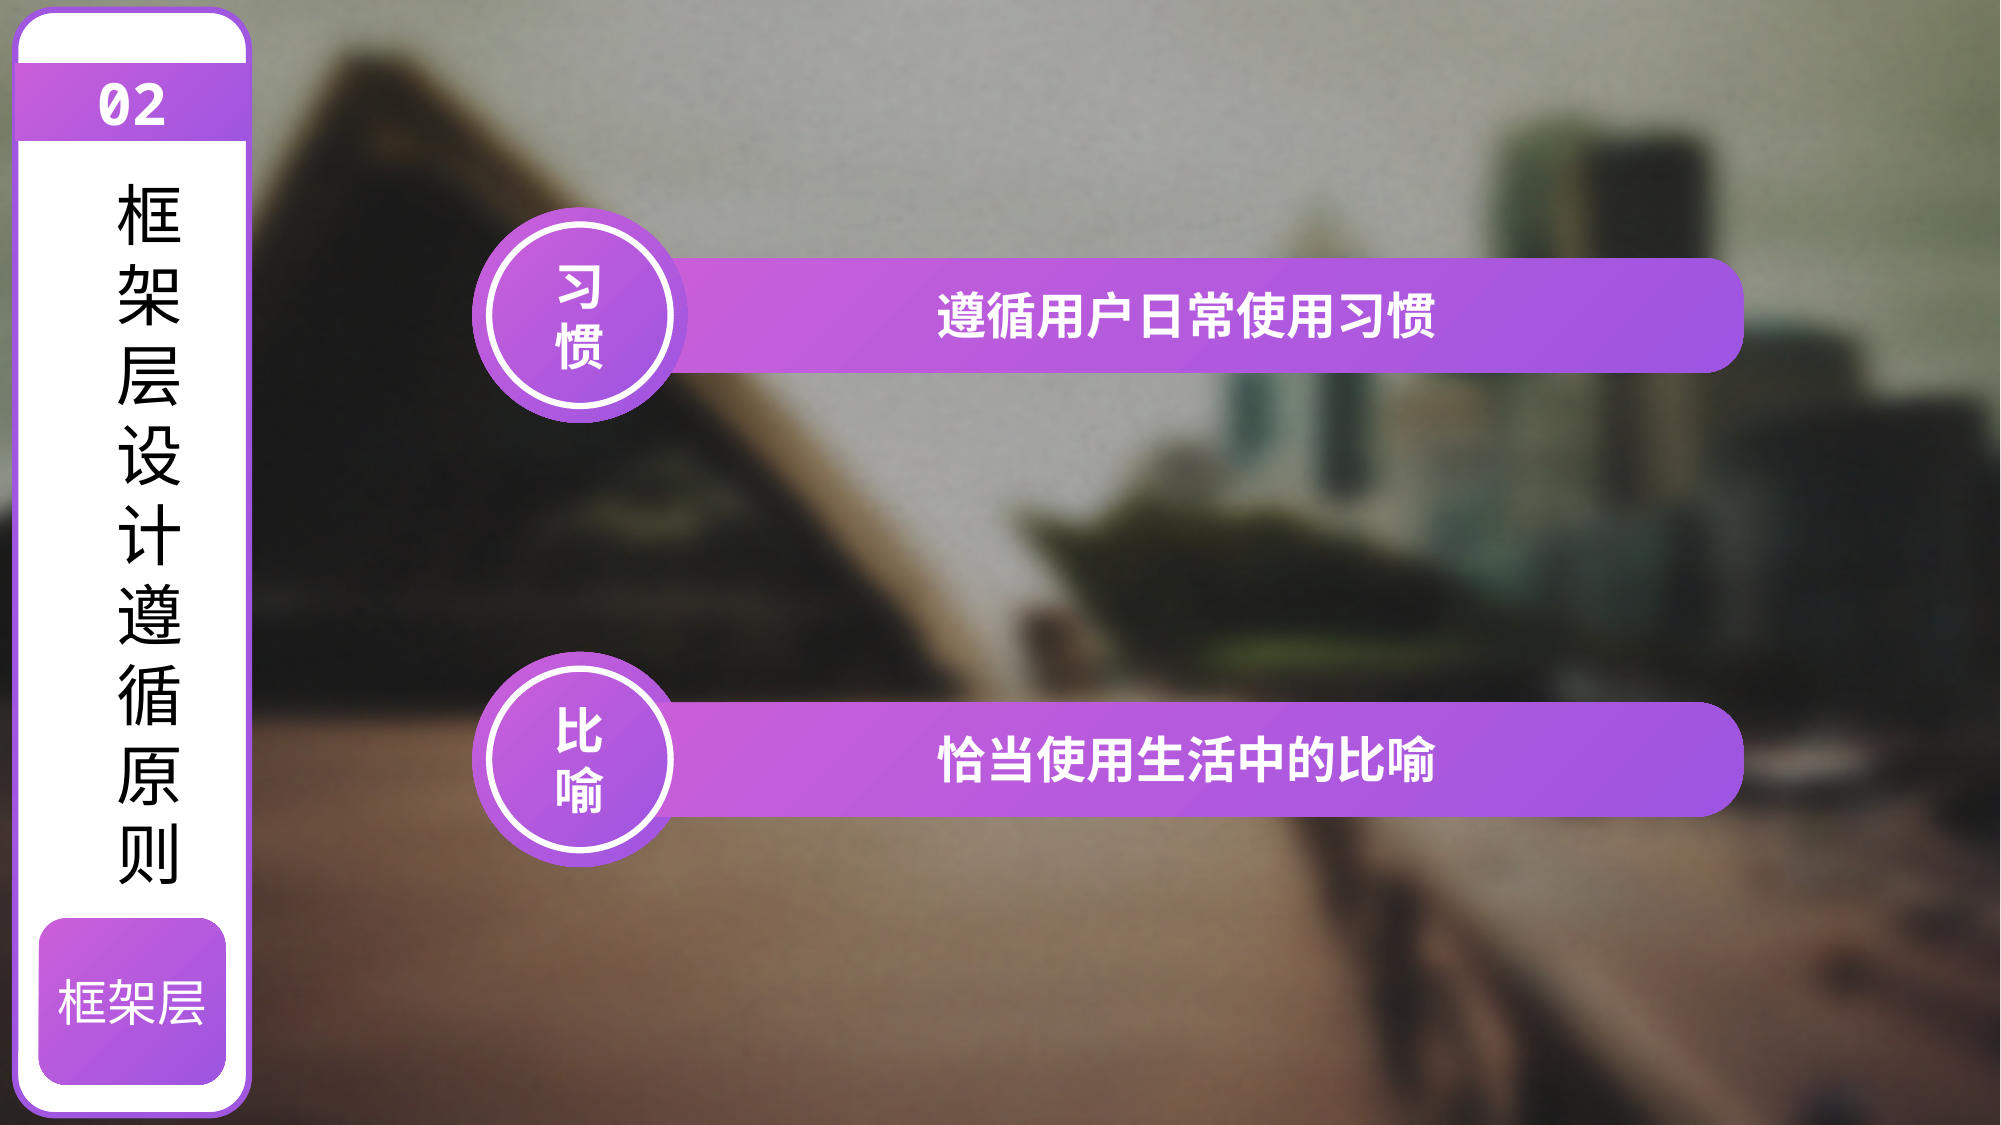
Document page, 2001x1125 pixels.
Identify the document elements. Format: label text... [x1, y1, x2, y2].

text_box [14, 8, 250, 63]
text_box 恰当使用生活中的比喻 [823, 721, 1549, 797]
text_box [672, 257, 1745, 374]
text_box [14, 142, 250, 1117]
text_box 02 [14, 63, 250, 142]
text_box 习惯 [488, 223, 672, 408]
text_box 比喻 [488, 667, 672, 852]
text_box 框架层 [39, 963, 225, 1039]
text_box 遵循用户日常使用习惯 [823, 277, 1549, 353]
text_box [471, 206, 689, 424]
text_box [652, 701, 1745, 818]
text_box [37, 917, 227, 1086]
text_box [471, 650, 672, 869]
text_box 框架层设计遵循原则 [101, 166, 161, 901]
